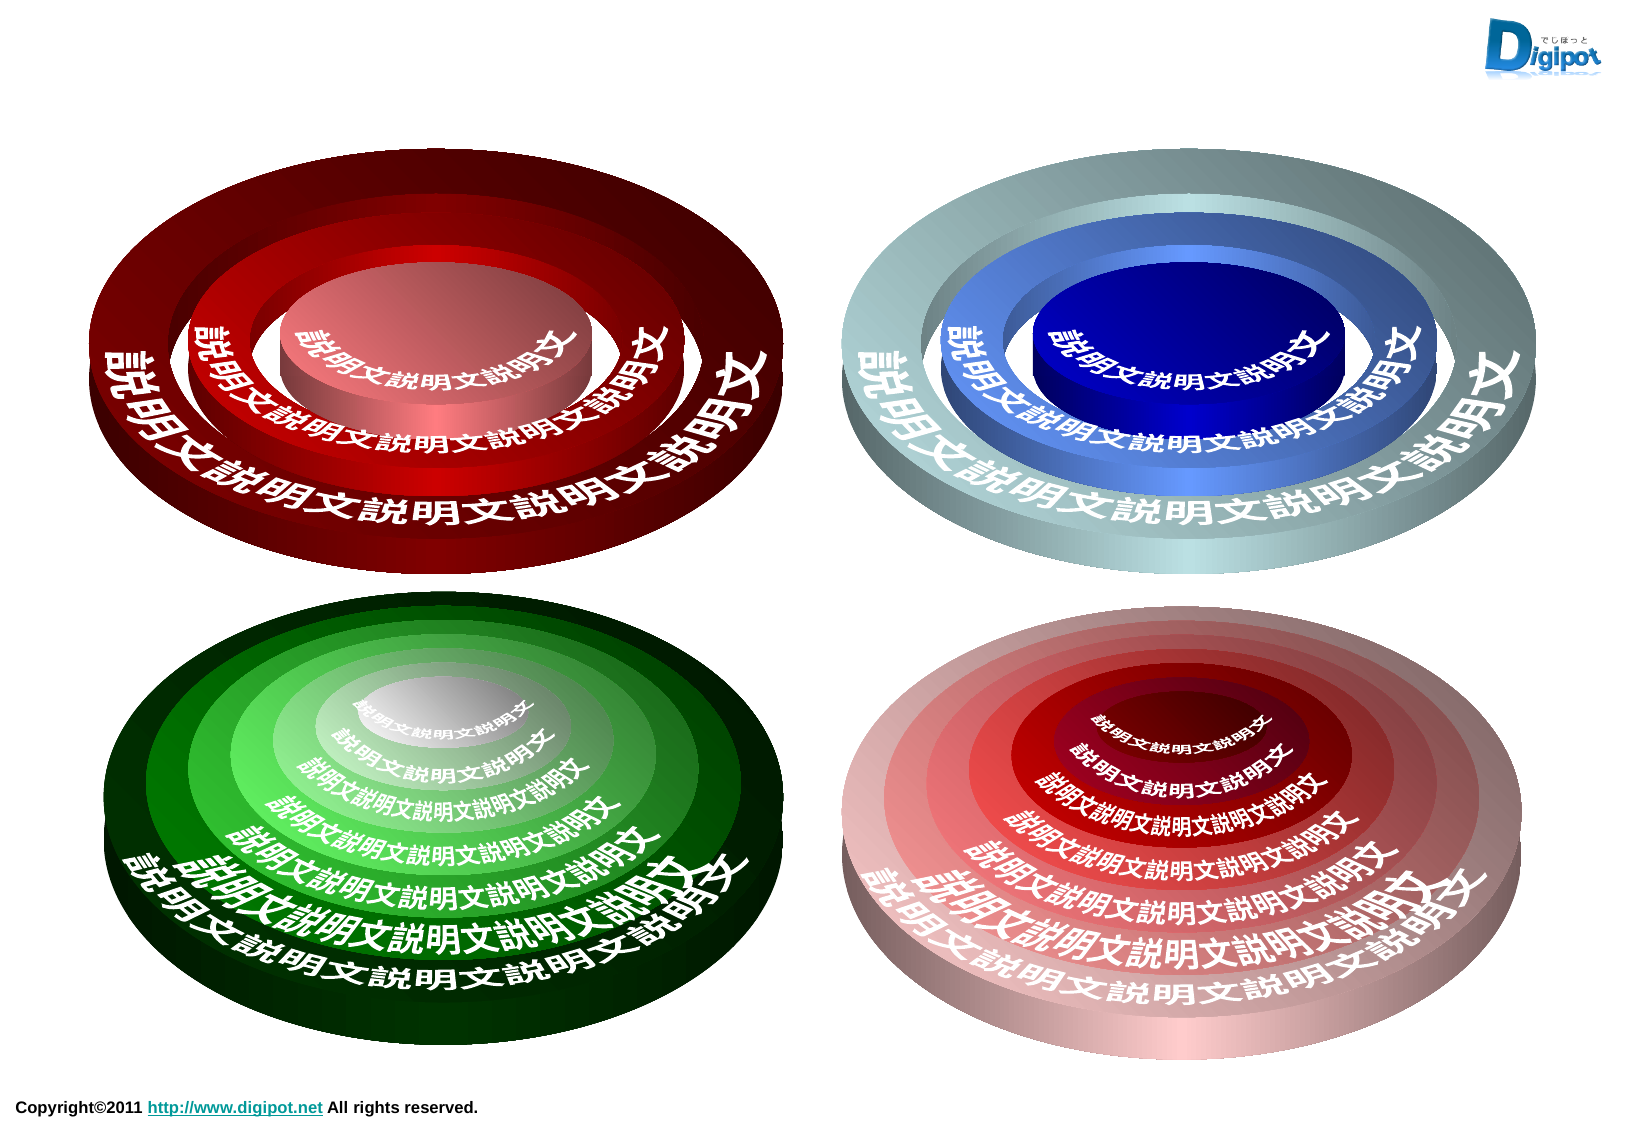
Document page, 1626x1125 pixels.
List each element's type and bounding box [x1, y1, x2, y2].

text_box [88, 148, 783, 574]
text_box [841, 606, 1522, 1060]
text_box [103, 591, 784, 1045]
text_box [841, 148, 1536, 574]
picture [1485, 18, 1602, 82]
